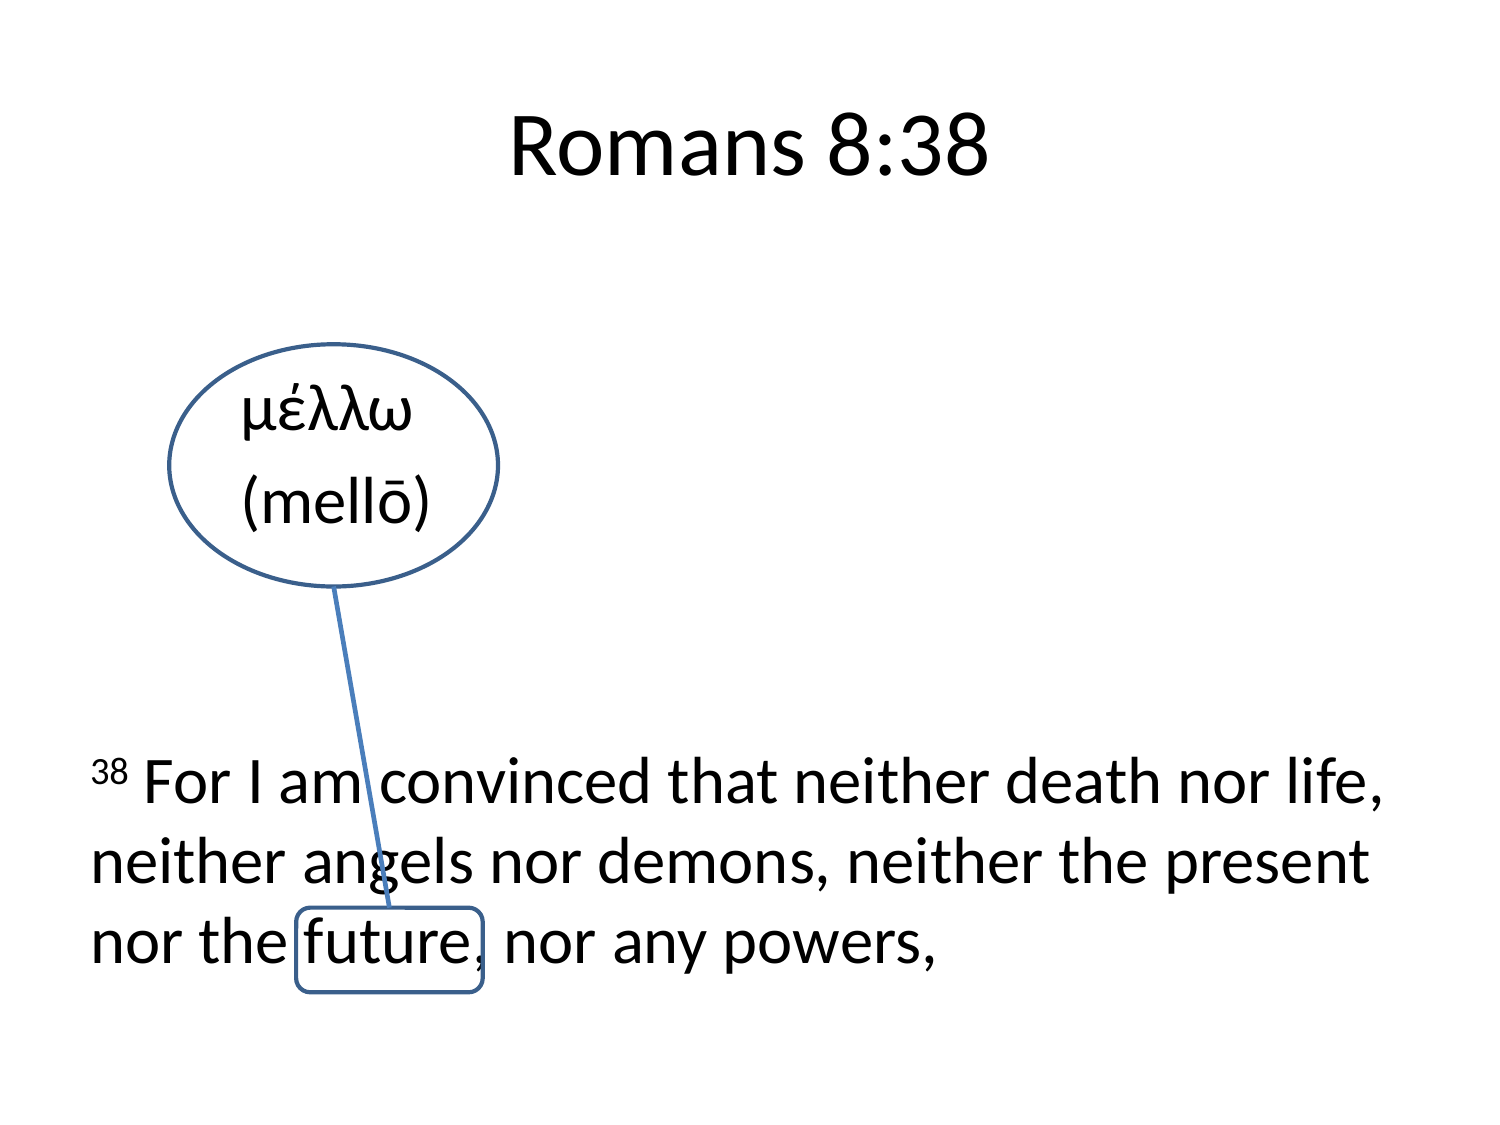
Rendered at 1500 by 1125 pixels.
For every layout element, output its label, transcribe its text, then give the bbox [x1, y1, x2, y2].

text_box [333, 586, 390, 908]
list μέλλω (mellō) 38 For I am convinced that neither death nor life, neither angels nor demons, neither the present nor the future, nor any powers, [75, 262, 1425, 1005]
title Romans 8:38 [75, 45, 1425, 233]
text_box [167, 342, 501, 589]
text_box [294, 905, 485, 995]
